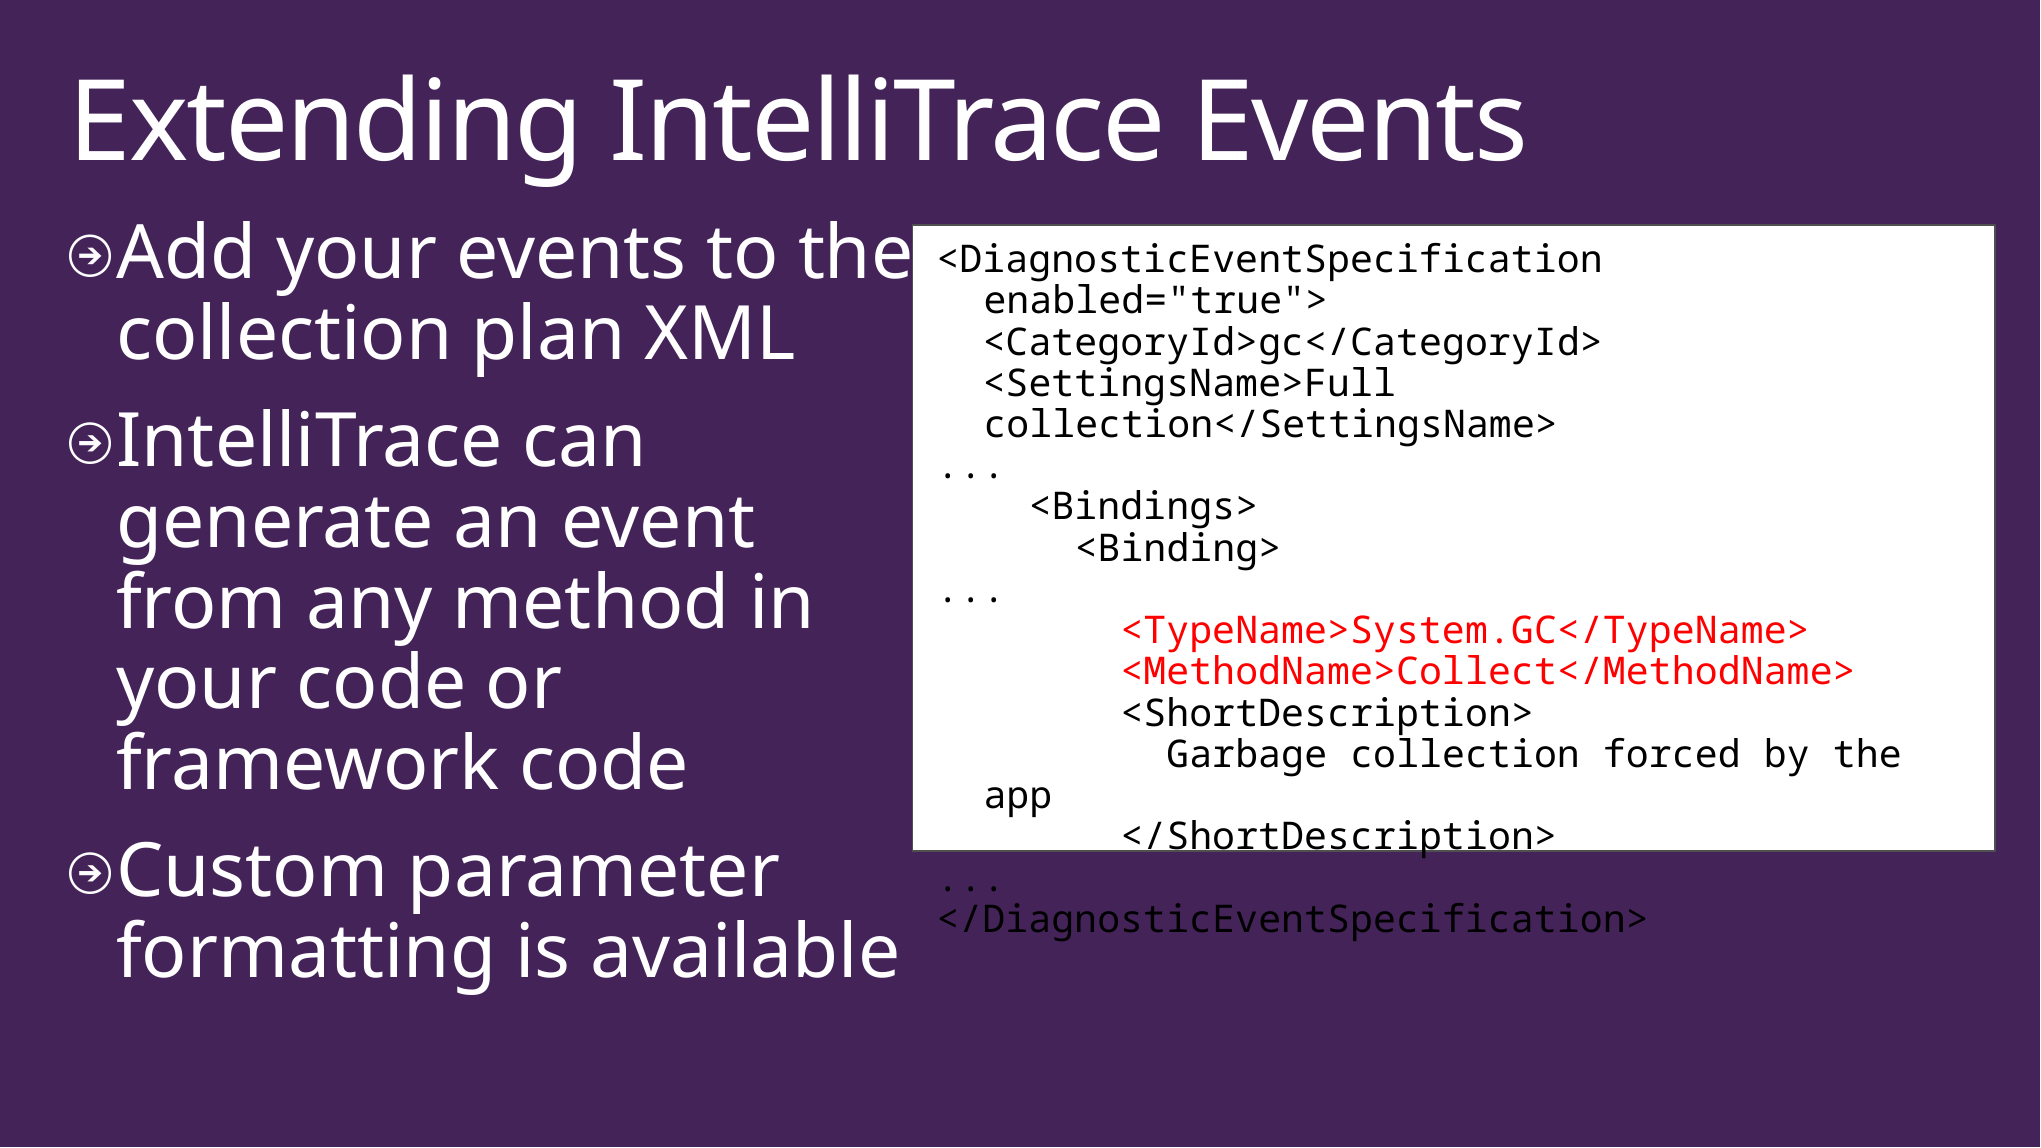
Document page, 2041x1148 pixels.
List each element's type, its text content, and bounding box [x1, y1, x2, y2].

picture [69, 841, 122, 894]
list Add your events to the collection plan XML IntelliTrace can generate an event from any method in your code or framework code Custom parameter formatting is available [45, 198, 946, 936]
title Extending IntelliTrace Events [45, 48, 1996, 199]
list <DiagnosticEventSpecification enabled="true"> <CategoryId>gc</CategoryId> <SettingsName>Full collection</SettingsName> ... <Bindings> <Binding> ... <TypeName>System.GC</TypeName> <MethodName>Collect</MethodName> <ShortDescription> Garbage collection forced by the app </ShortDescription> ... </DiagnosticEventSpecification> [912, 224, 1996, 852]
picture [69, 223, 122, 277]
picture [69, 411, 122, 464]
